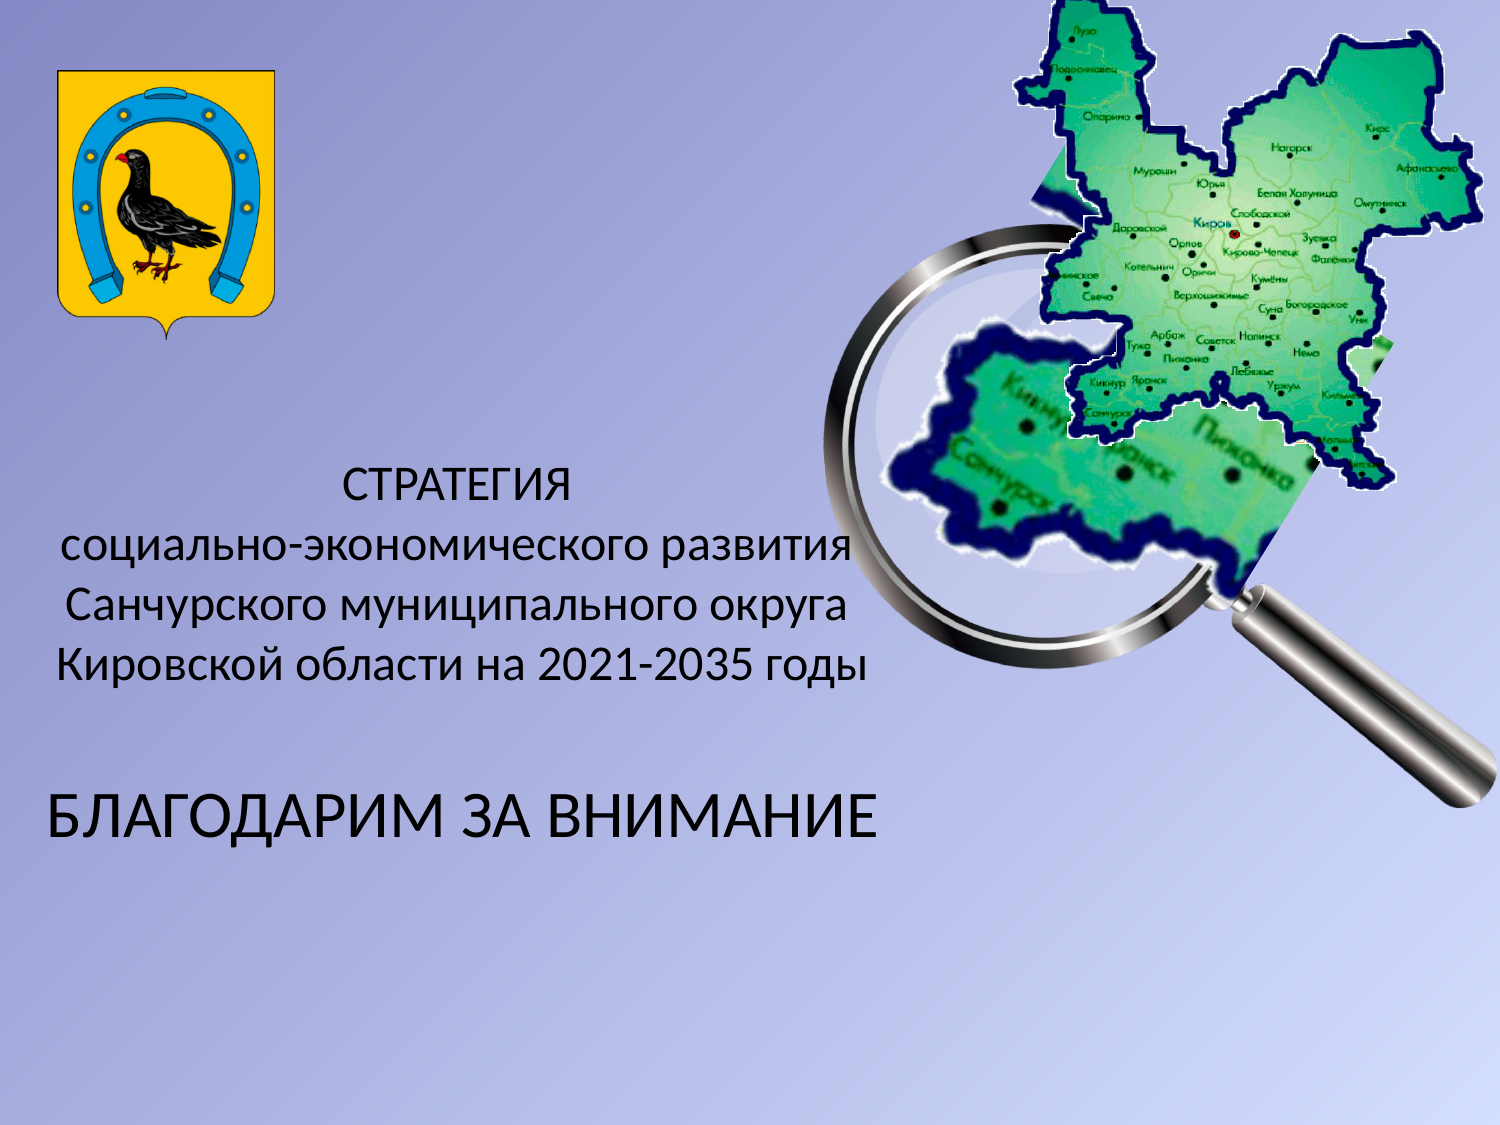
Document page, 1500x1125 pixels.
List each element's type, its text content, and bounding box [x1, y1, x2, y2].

picture [56, 70, 275, 341]
picture [807, 0, 1500, 847]
title СТРАТЕГИЯ социально-экономического развития Санчурского муниципального округа Кировской области на 2021-2035 годы БЛАГОДАРИМ ЗА ВНИМАНИЕ [0, 339, 1102, 961]
